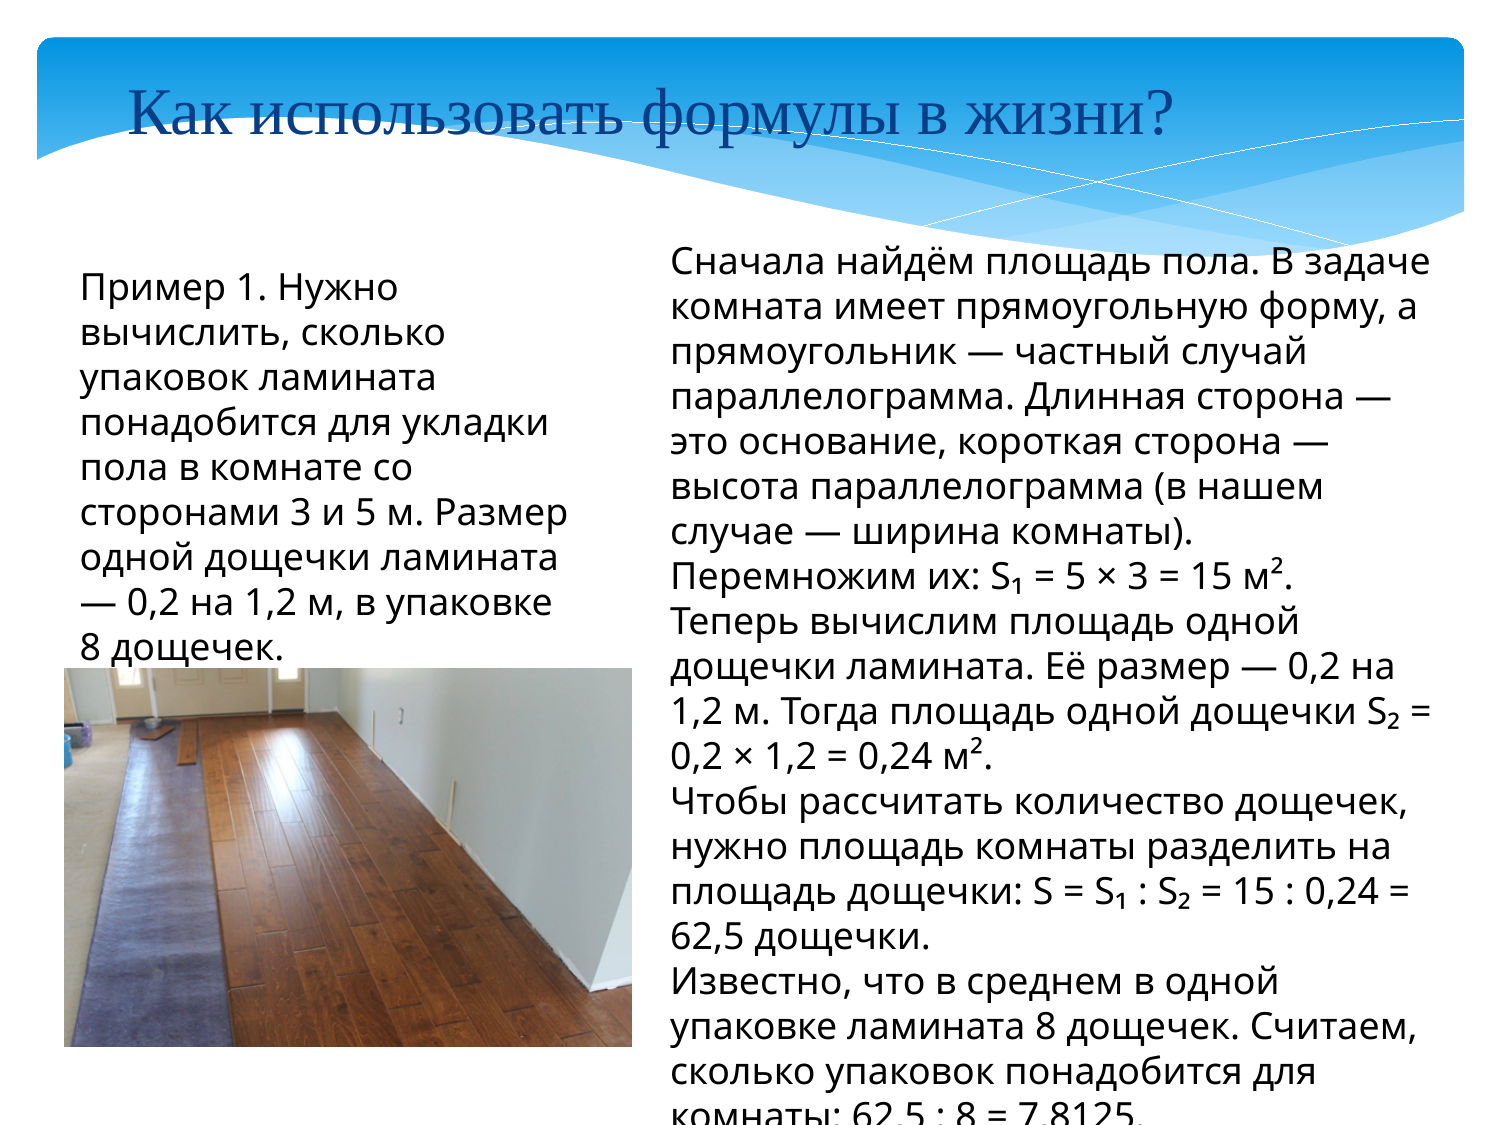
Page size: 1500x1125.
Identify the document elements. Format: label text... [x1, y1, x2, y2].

title Как использовать формулы в жизни? [112, 54, 1365, 156]
picture [64, 668, 632, 1048]
text_box Сначала найдём площадь пола. В задаче комната имеет прямоугольную форму, а прямоугольник — частный случай параллелограмма. Длинная сторона — это основание, короткая сторона — высота параллелограмма (в нашем случае — ширина комнаты). Перемножим их: S₁ = 5 × 3 = 15 м². Теперь вычислим площадь одной дощечки ламината. Её размер — 0,2 на 1,2 м. Тогда площадь одной дощечки S₂ = 0,2 × 1,2 = 0,24 м². Чтобы рассчитать количество дощечек, нужно площадь комнаты разделить на площадь дощечки: S = S₁ : S₂ = 15 : 0,24 = 62,5 дощечки. Известно, что в среднем в одной упаковке ламината 8 дощечек. Считаем, сколько упаковок понадобится для комнаты: 62,5 : 8 = 7,8125. Итог: округлим до целых чисел и получим 8 упаковок. [655, 184, 1459, 1125]
text_box Пример 1. Нужно вычислить, сколько упаковок ламината понадобится для укладки пола в комнате со сторонами 3 и 5 м. Размер одной дощечки ламината — 0,2 на 1,2 м, в упаковке 8 дощечек. [64, 255, 585, 667]
